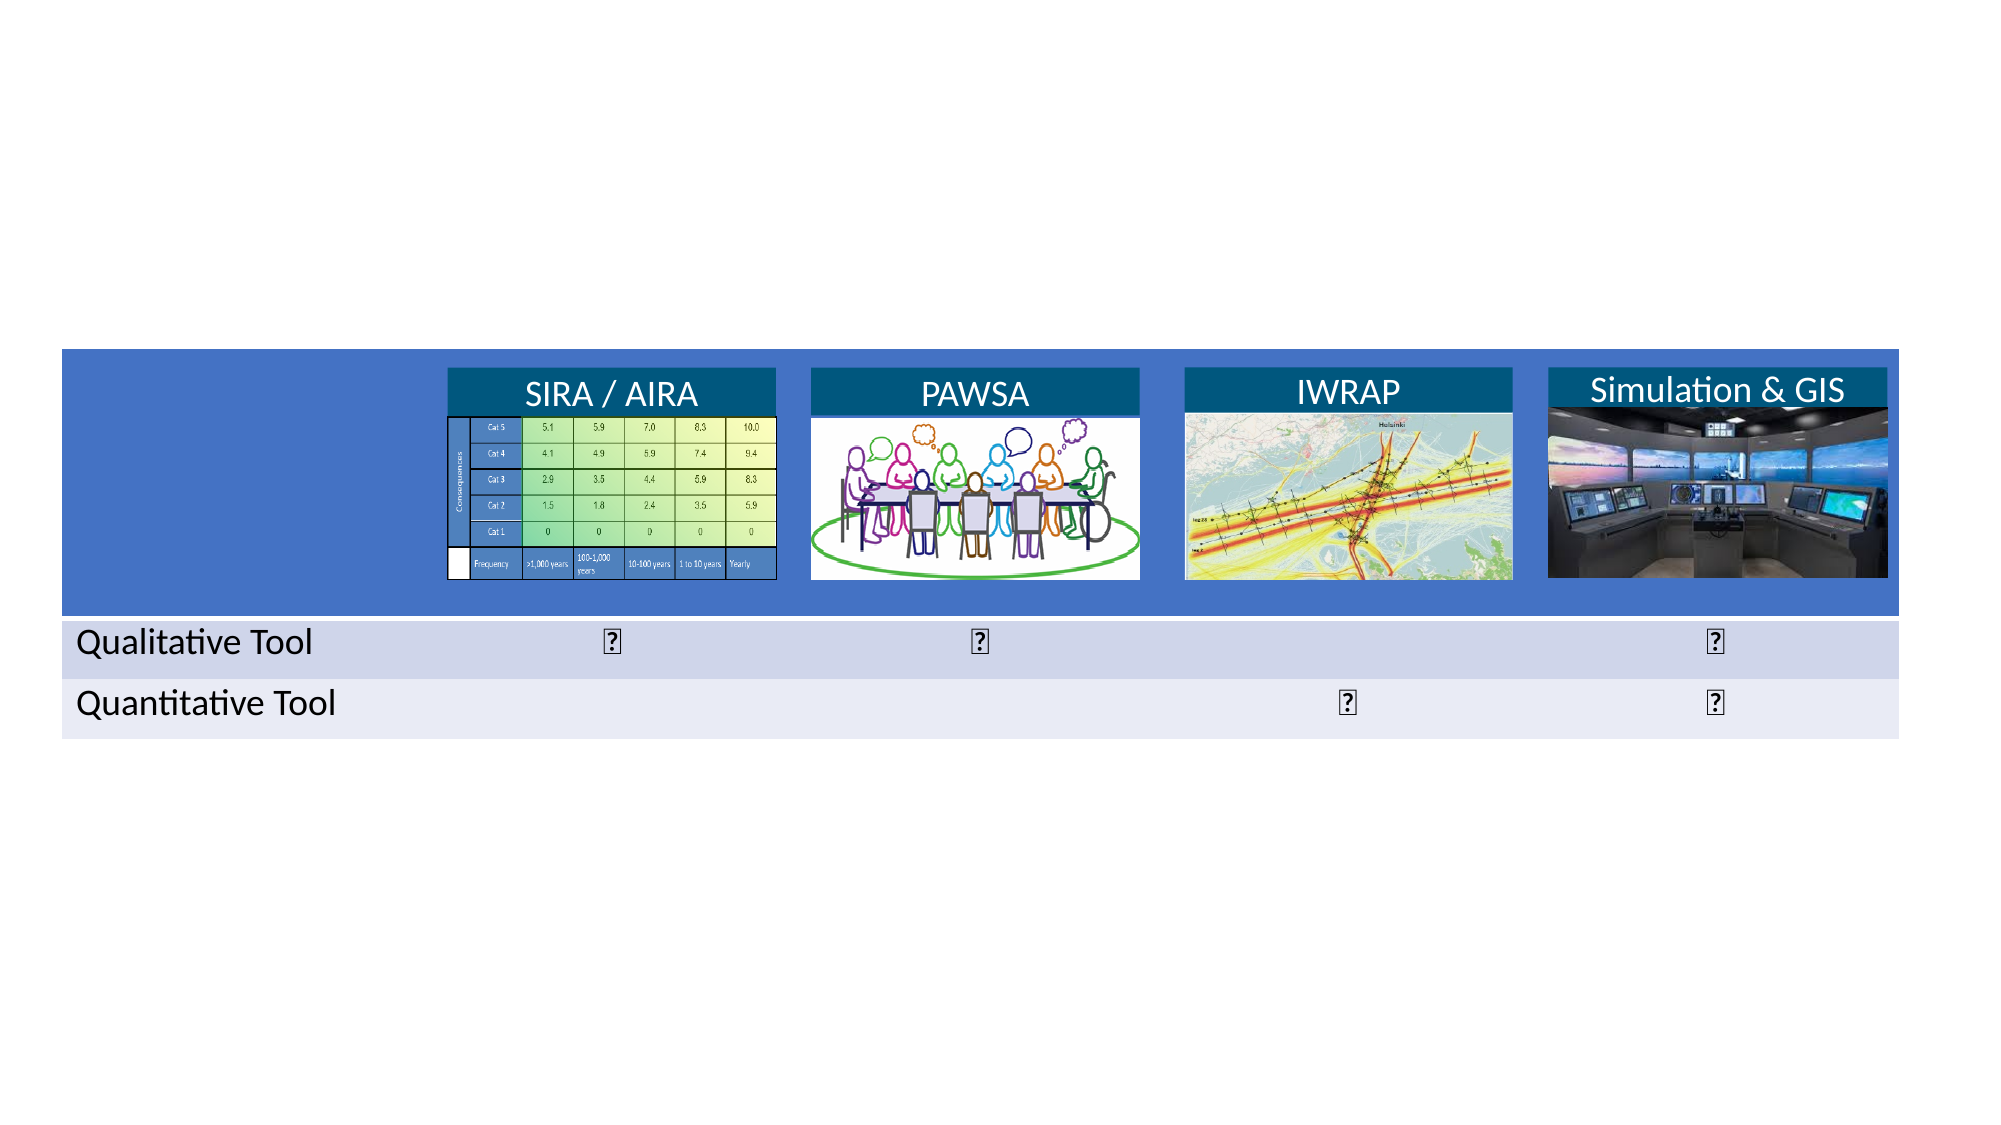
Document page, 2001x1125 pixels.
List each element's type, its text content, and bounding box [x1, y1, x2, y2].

table_header [1164, 349, 1532, 616]
table_cell Qualitative Tool [62, 621, 429, 679]
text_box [1548, 367, 1888, 578]
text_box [447, 367, 777, 580]
table_header [429, 349, 796, 616]
table_cell [796, 679, 1164, 739]
table_cell  [796, 621, 1164, 679]
table_cell  [1532, 679, 1899, 739]
table_cell [1164, 621, 1532, 679]
table_cell [429, 679, 796, 739]
table_cell Quantitative Tool [62, 679, 429, 739]
table_cell  [1164, 679, 1532, 739]
table_header [1532, 349, 1899, 616]
table_cell  [429, 621, 796, 679]
table_header [796, 349, 1164, 616]
table_cell  [1532, 621, 1899, 679]
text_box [1184, 367, 1513, 580]
table_header [62, 349, 429, 616]
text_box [811, 367, 1140, 580]
